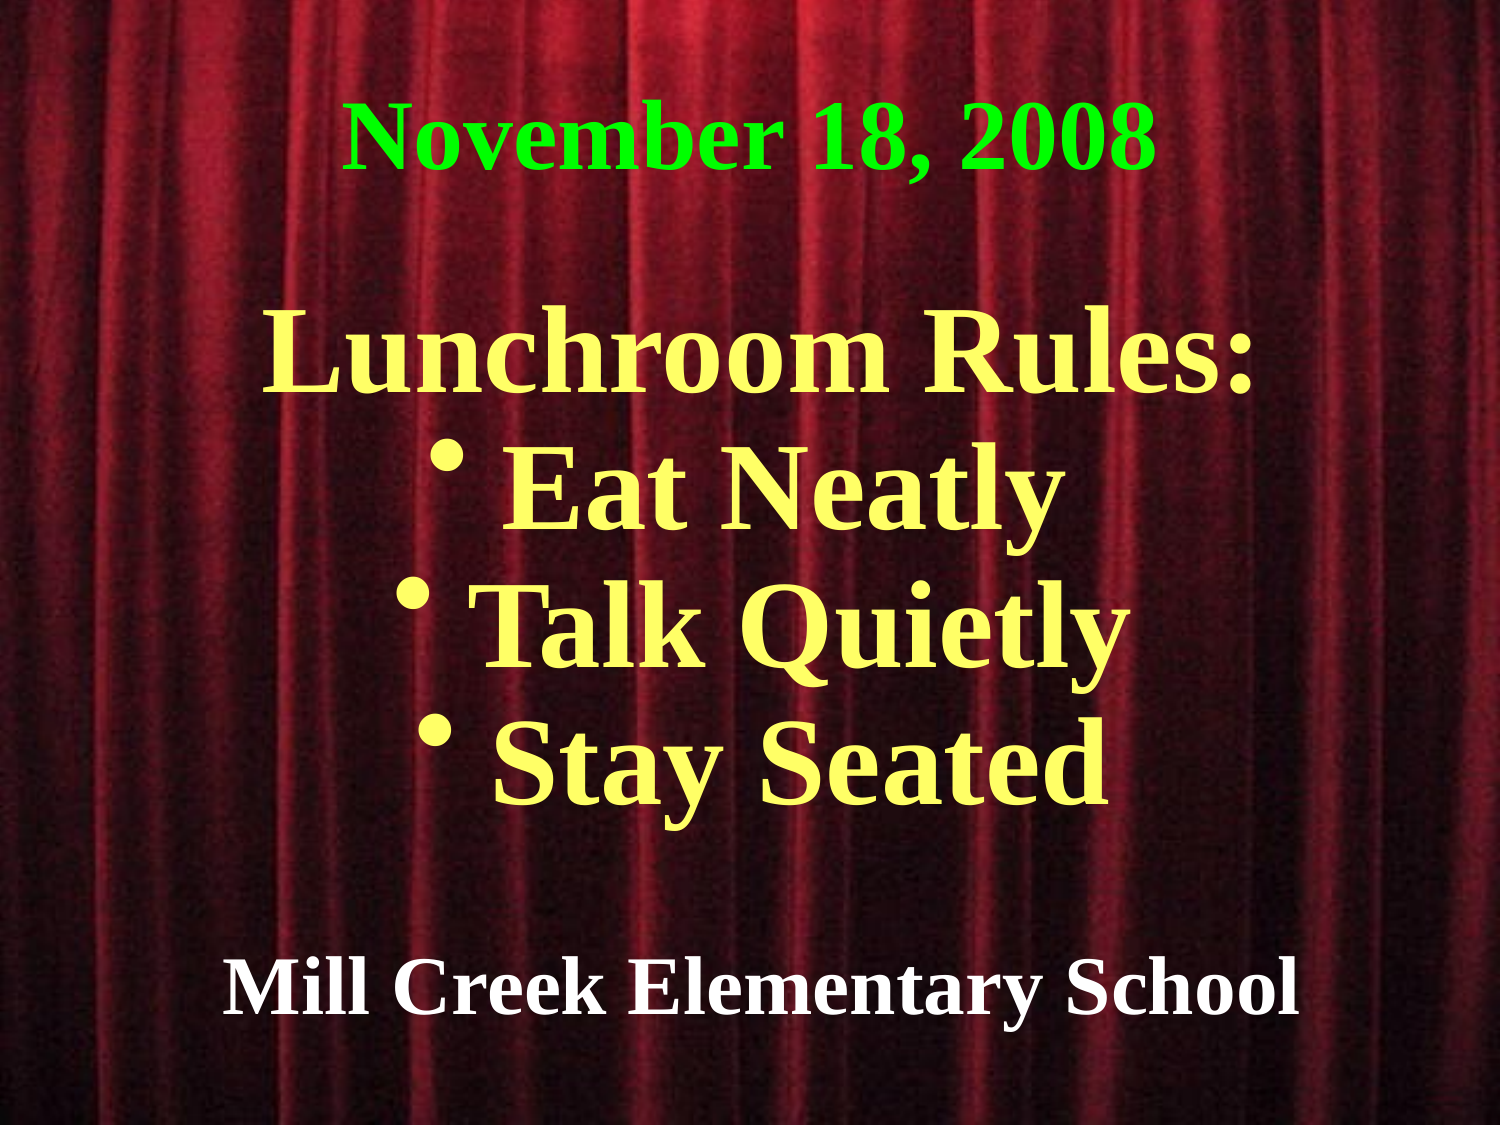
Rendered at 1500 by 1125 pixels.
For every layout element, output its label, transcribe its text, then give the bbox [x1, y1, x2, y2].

text_box November 18, 2008 [24, 62, 1475, 198]
text_box Lunchroom Rules: Eat Neatly Talk Quietly Stay Seated [137, 324, 1388, 828]
title Mill Creek Elementary School [124, 887, 1401, 1076]
picture [0, 0, 1500, 1125]
